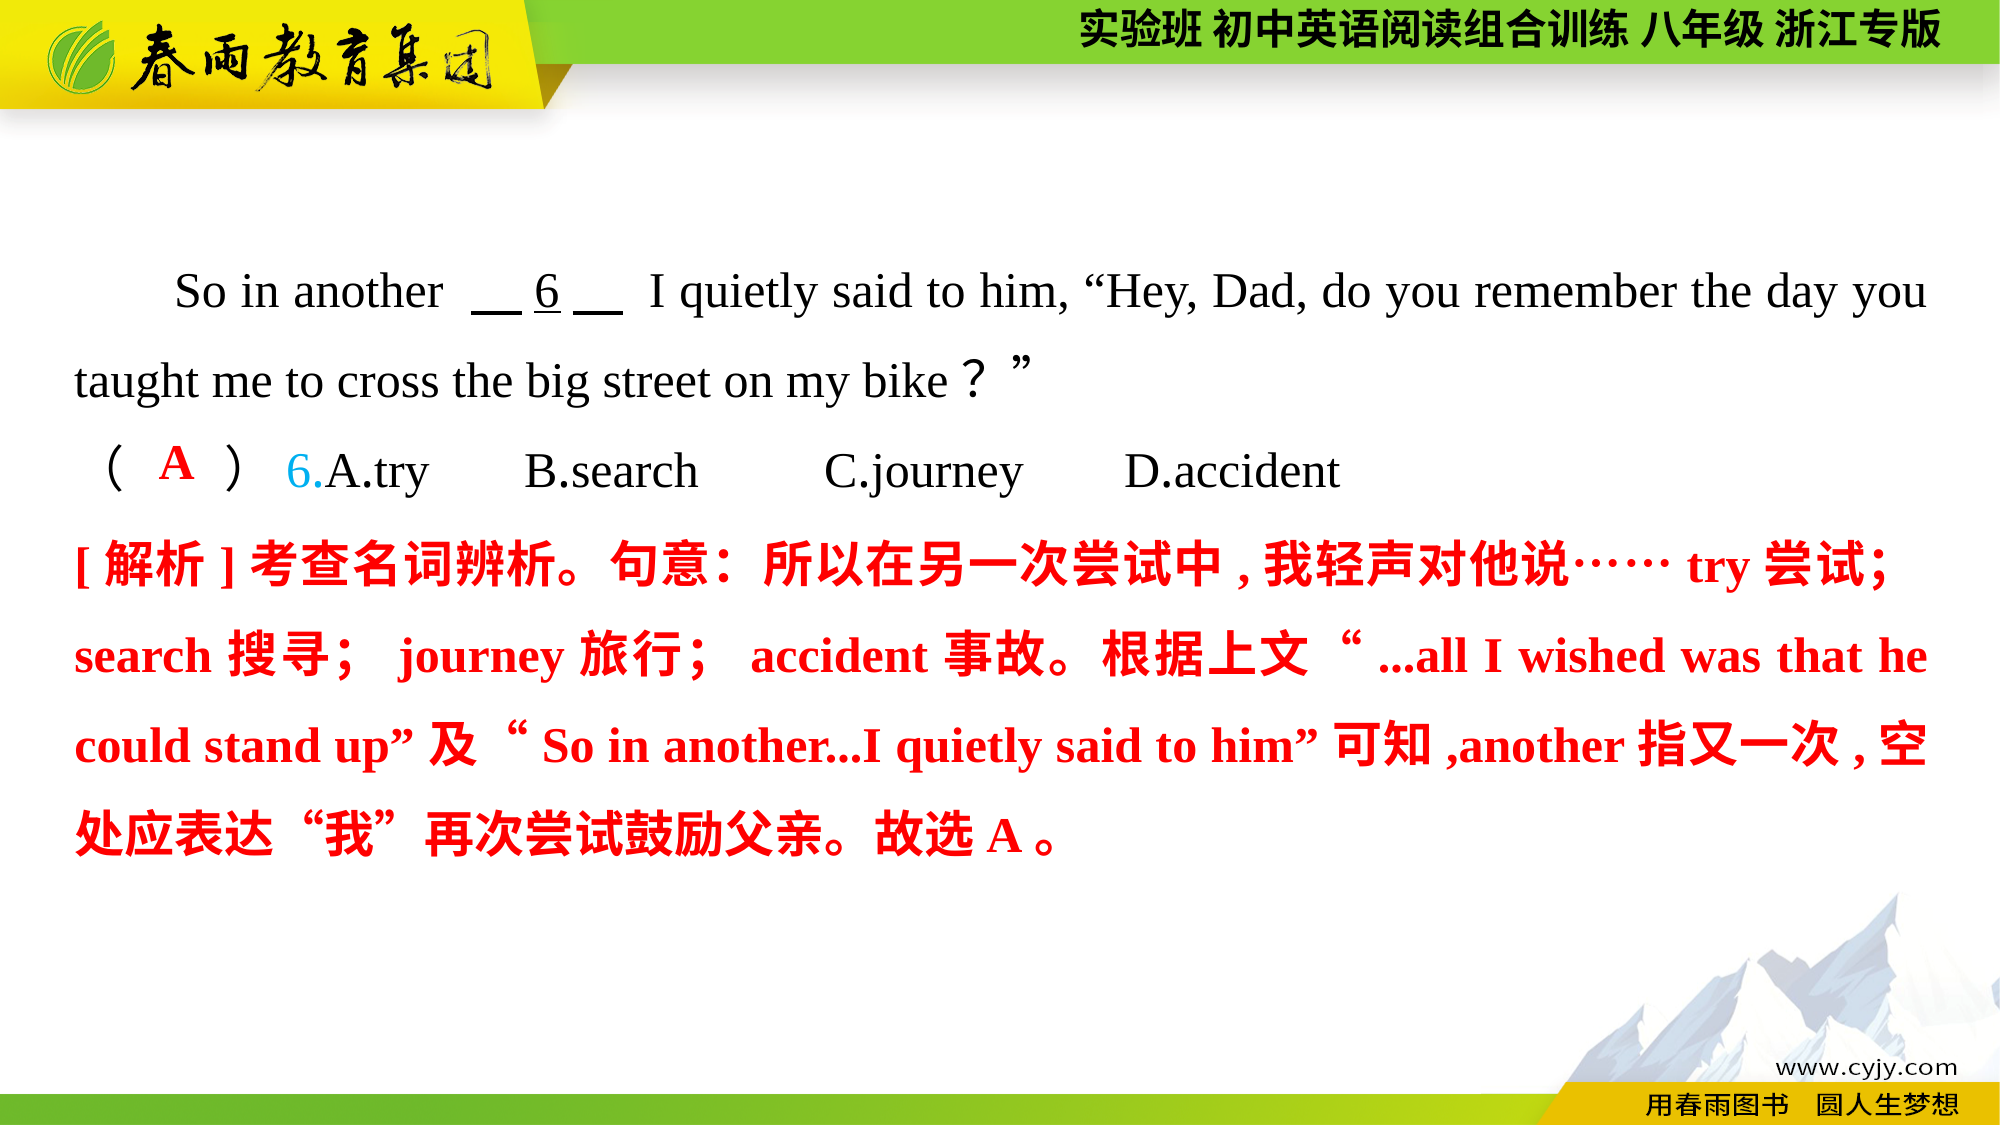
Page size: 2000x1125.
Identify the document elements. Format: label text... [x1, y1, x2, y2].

text_box [解析]考查名词辨析。句意：所以在另一次尝试中,我轻声对他说……try尝试；search搜寻；journey旅行；accident事故。根据上文“...all I wished was that he could stand up”及“So in another...I quietly said to him”可知,another指又一次,空处应表达“我”再次尝试鼓励父亲。故选A。 [59, 506, 1944, 870]
list So in another 6 I quietly said to him, “Hey, Dad, do you remember the day you taught me to cross the big street on my bike？” [59, 219, 1944, 406]
picture [0, 0, 2000, 1125]
text_box A [143, 421, 210, 497]
text_box （ ）6.A.try B.search C.journey D.accident [59, 406, 1944, 506]
